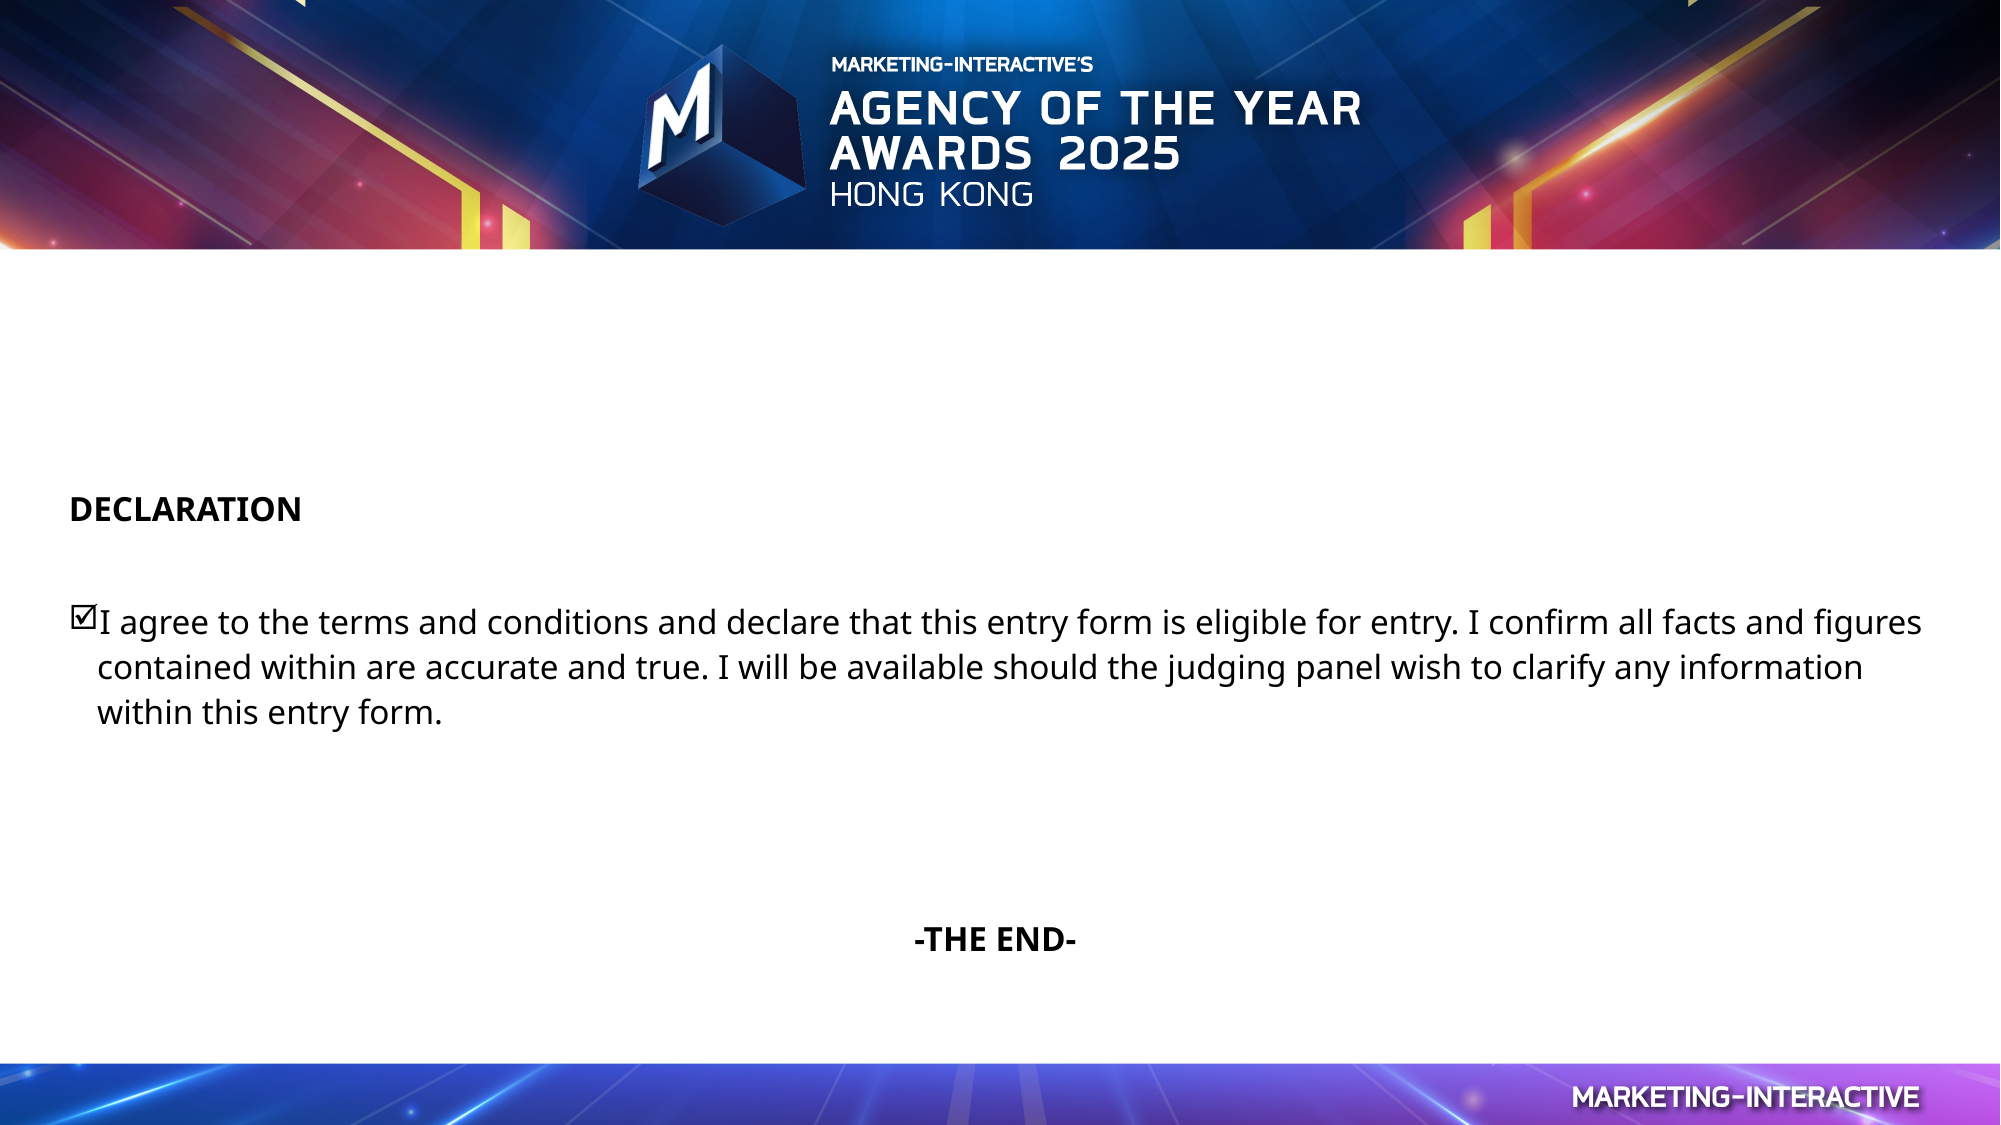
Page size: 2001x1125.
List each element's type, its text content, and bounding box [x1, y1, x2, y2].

table_header DECLARATION I agree to the terms and conditions and declare that this entry form is eligible for entry. I confirm all facts and figures contained within are accurate and true. I will be available should the judging panel wish to clarify any information within this entry form. -THE END- [54, 254, 1946, 1125]
picture [0, 0, 2000, 1125]
